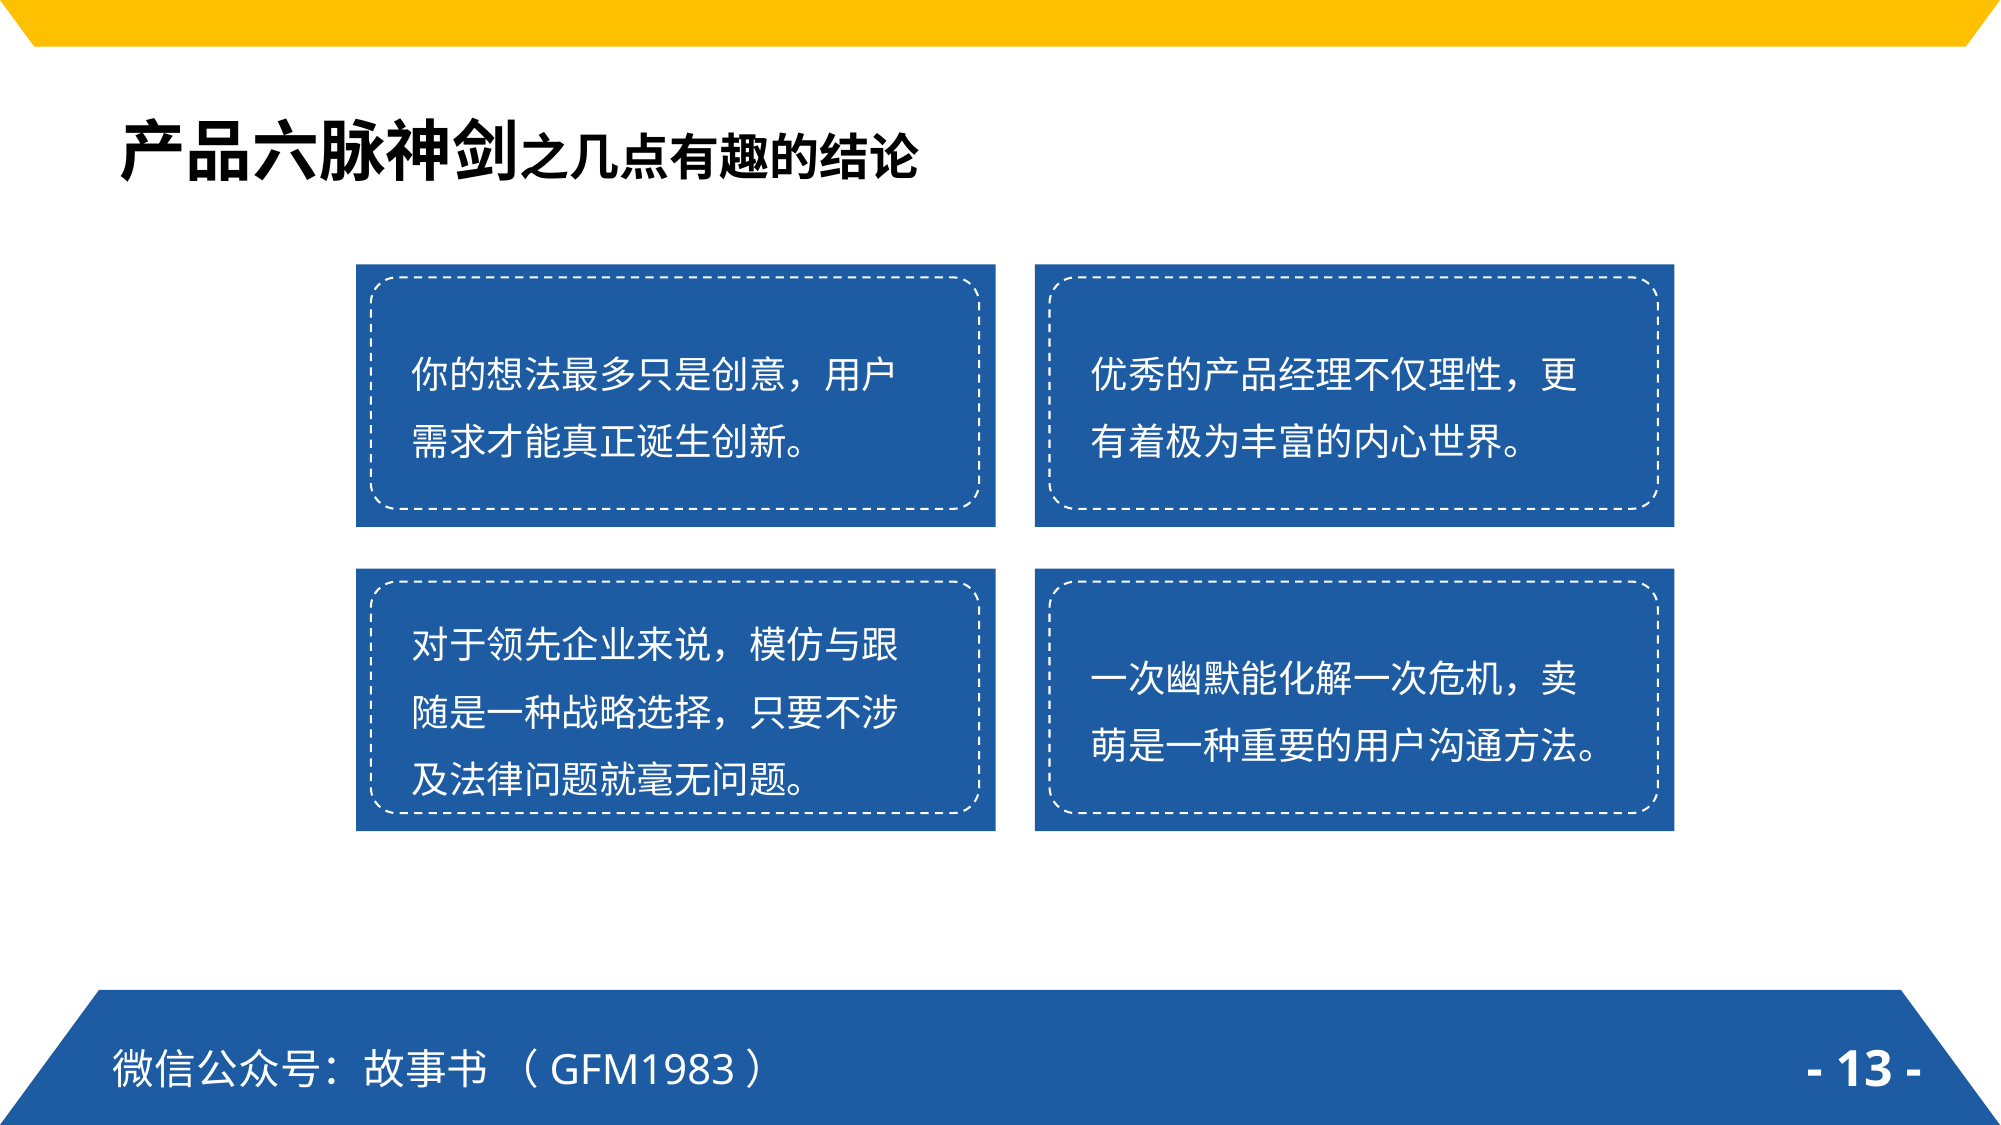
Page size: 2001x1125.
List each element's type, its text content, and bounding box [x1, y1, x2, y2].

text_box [1034, 568, 1675, 832]
text_box [0, 0, 2000, 48]
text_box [356, 264, 996, 527]
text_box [1034, 264, 1675, 527]
text_box 微信公众号：故事书 （GFM1983） [98, 1035, 803, 1100]
text_box - 13 - [1791, 1029, 1937, 1105]
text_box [356, 568, 996, 832]
text_box 产品六脉神剑之几点有趣的结论 [104, 101, 935, 197]
text_box [0, 988, 2000, 1125]
